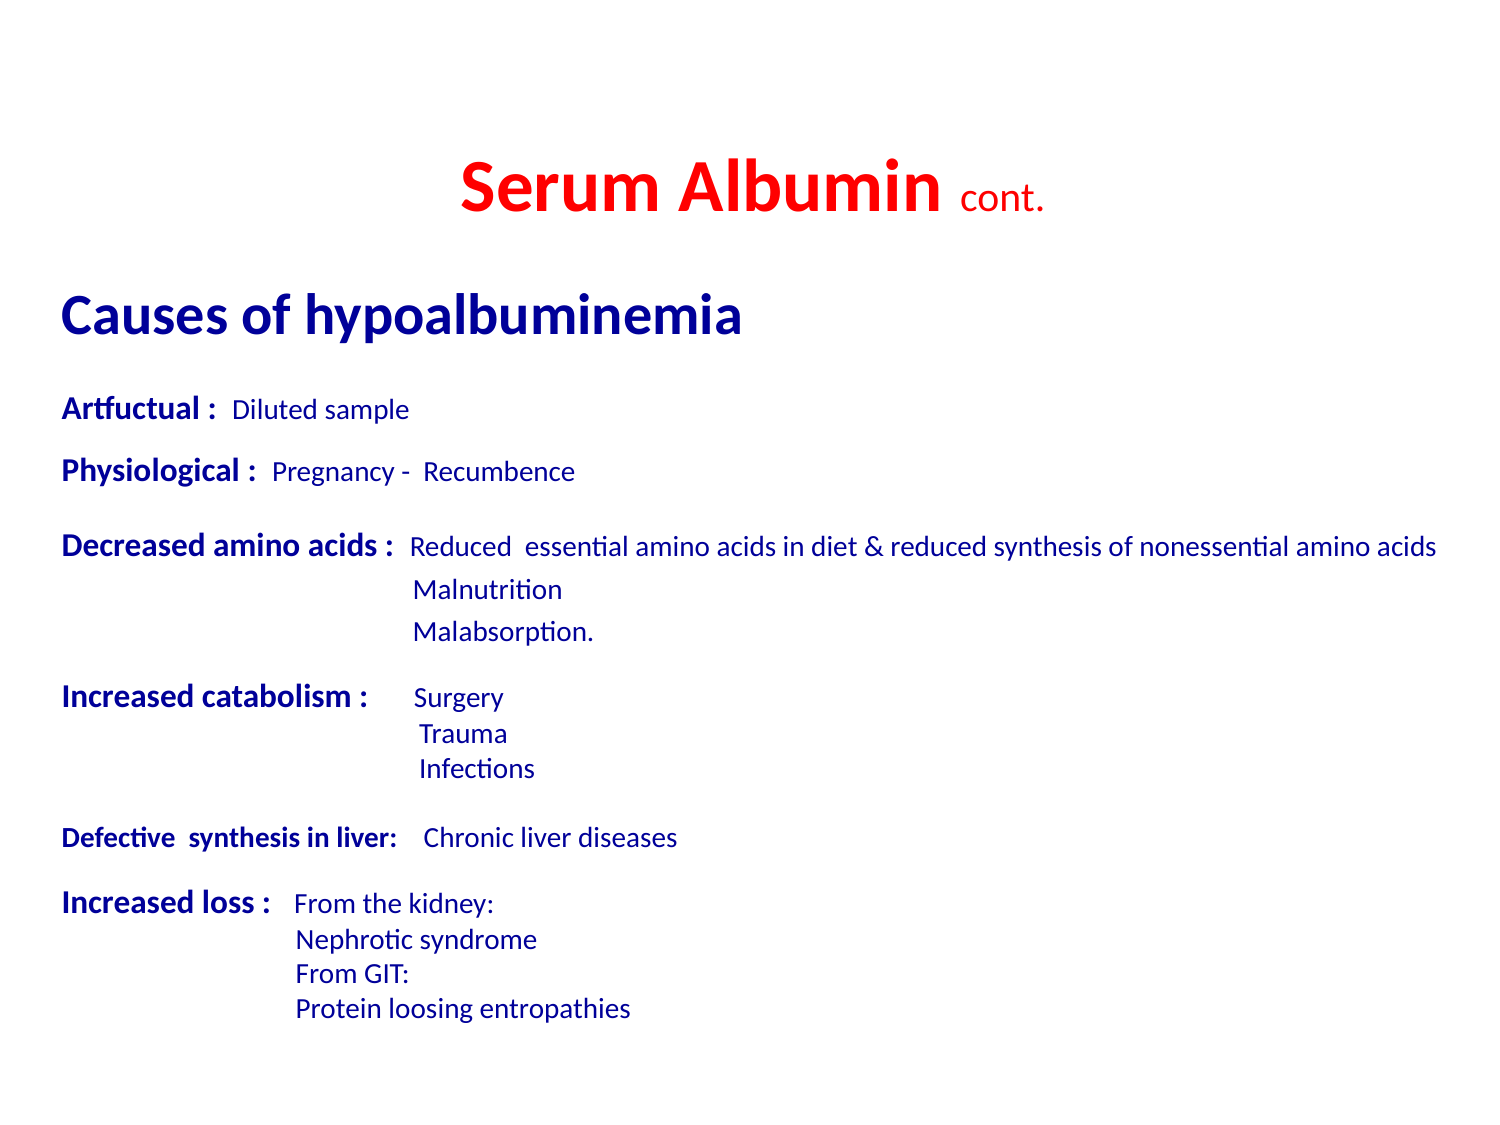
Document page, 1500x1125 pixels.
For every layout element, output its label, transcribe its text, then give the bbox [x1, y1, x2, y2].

text_box Serum Albumin cont. Causes of hypoalbuminemia Artfuctual : Diluted sample Physiological : Pregnancy - Recumbence Decreased amino acids : Reduced essential amino acids in diet & reduced synthesis of nonessential amino acids Malnutrition Malabsorption. Increased catabolism : Surgery Trauma Infections Defective synthesis in liver: Chronic liver diseases Increased loss : From the kidney: Nephrotic syndrome From GIT: Protein loosing entropathies [46, 128, 1460, 1033]
